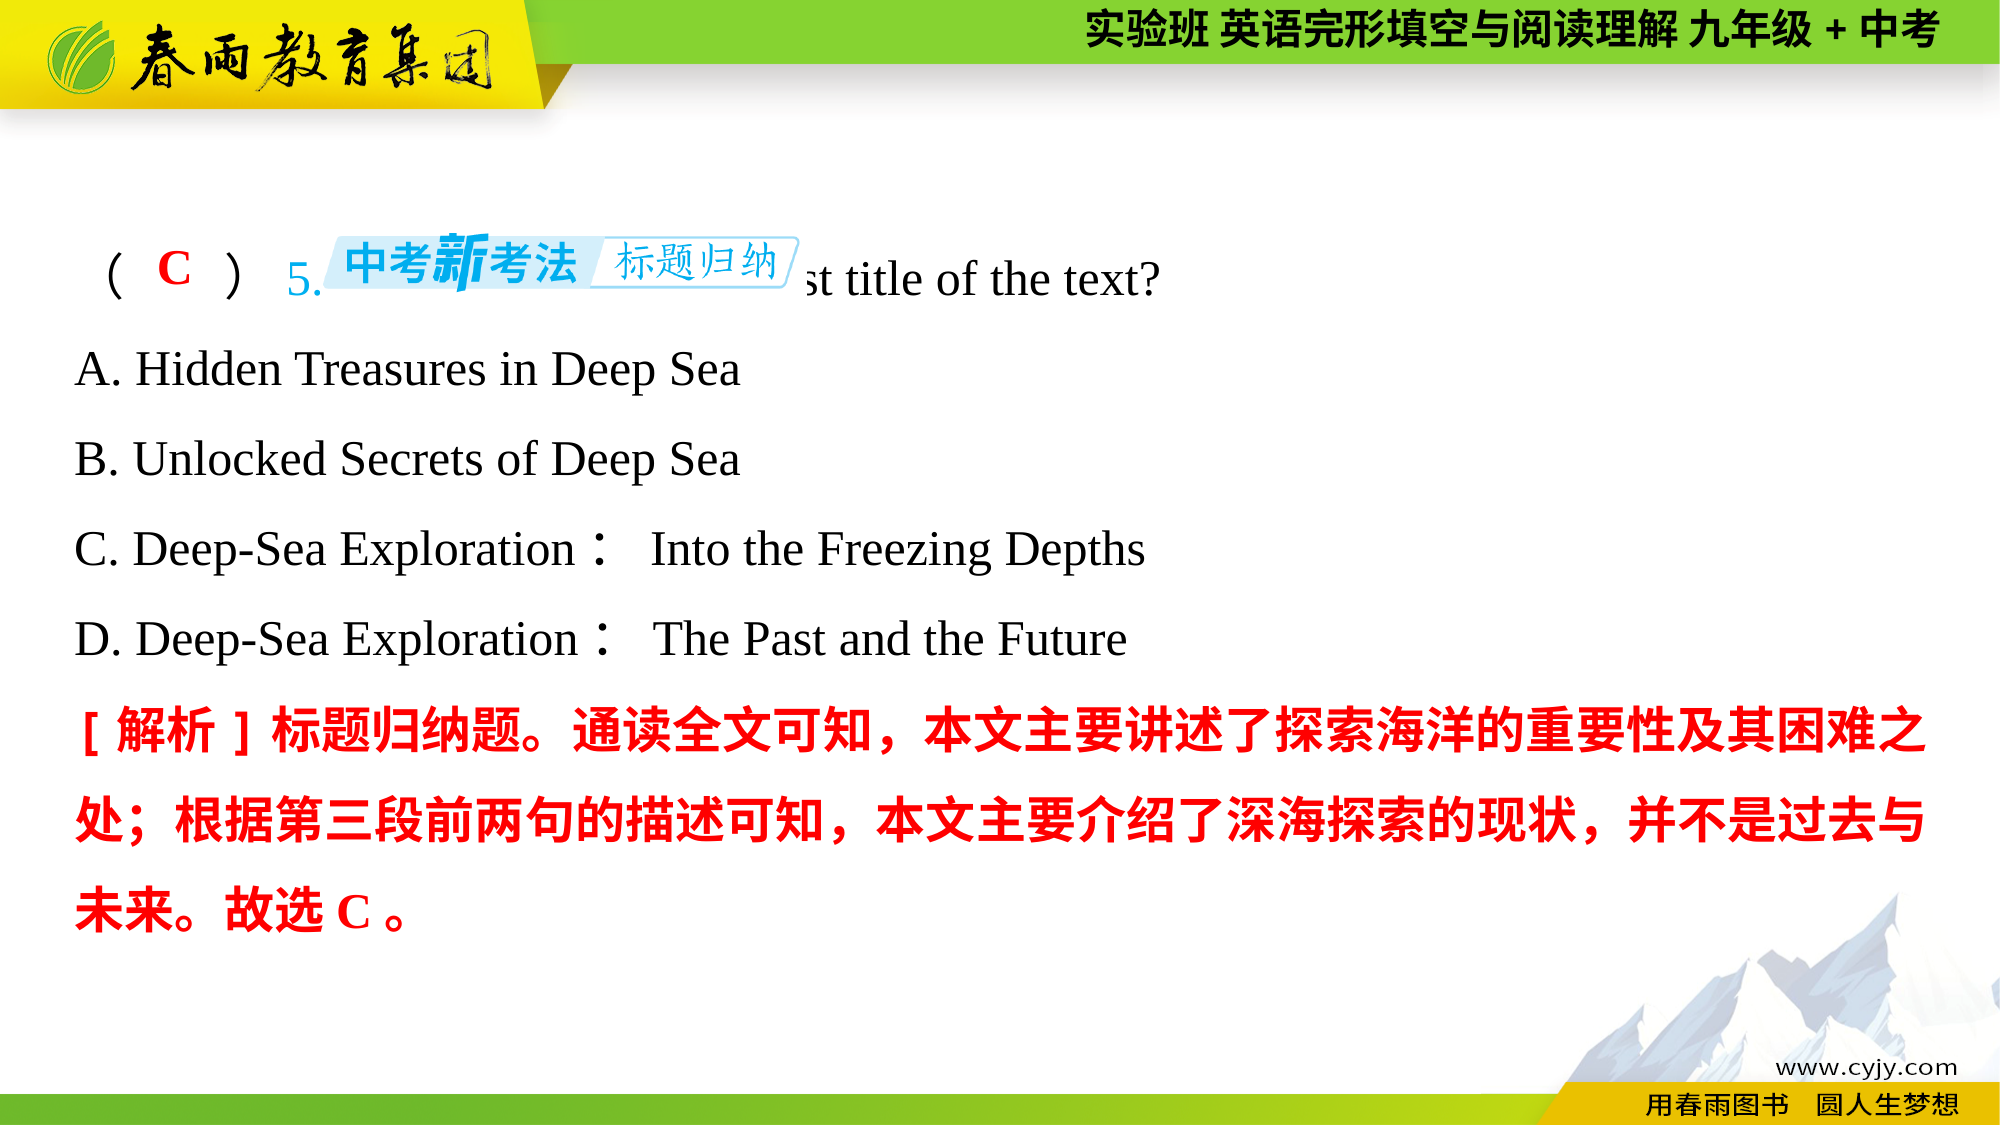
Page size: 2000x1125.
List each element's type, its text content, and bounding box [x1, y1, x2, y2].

text_box C [141, 226, 208, 302]
list （ ）5. What could be the best title of the text? A. Hidden Treasures in Deep Sea B. Unlocked Secrets of Deep Sea C. Deep-Sea Exploration：Into the Freezing Depths D. Deep-Sea Exploration：The Past and the Future [59, 208, 1944, 678]
text_box [解析]标题归纳题。通读全文可知，本文主要讲述了探索海洋的重要性及其困难之处；根据第三段前两句的描述可知，本文主要介绍了深海探索的现状，并不是过去与未来。故选C。 [59, 678, 1944, 947]
picture [0, 0, 2000, 1125]
